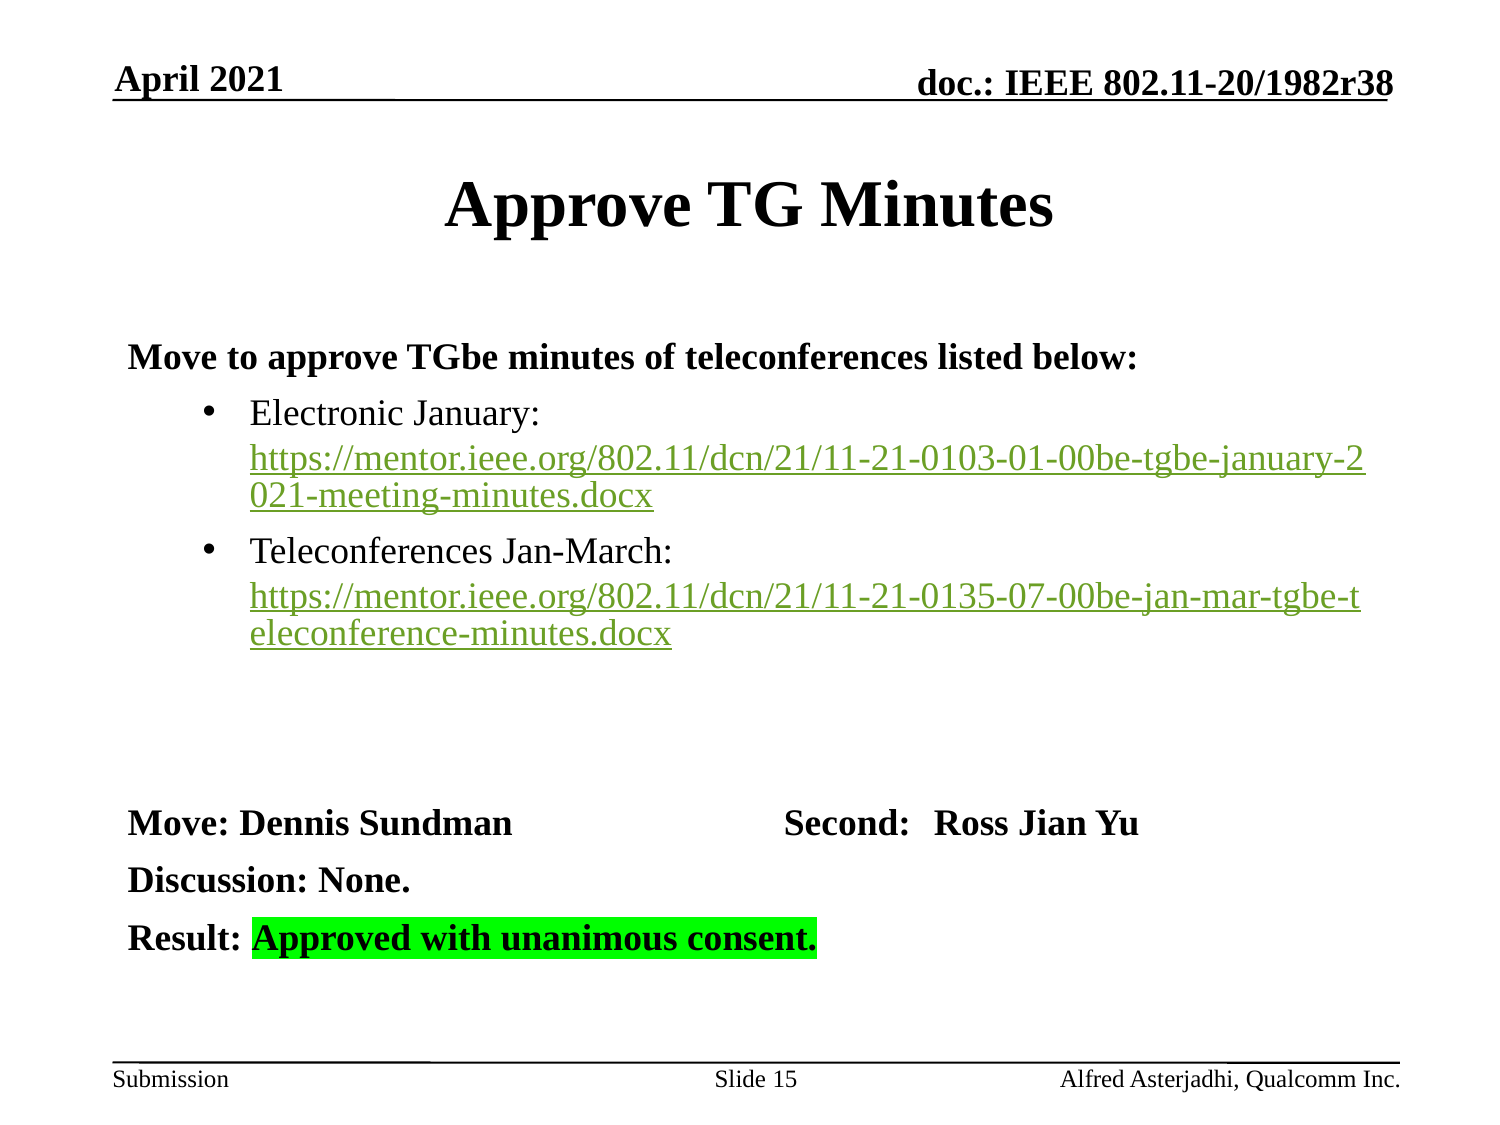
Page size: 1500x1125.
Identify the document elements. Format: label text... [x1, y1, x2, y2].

slide_number Slide 15 [712, 1061, 800, 1123]
title Approve TG Minutes [112, 112, 1388, 288]
footer Alfred Asterjadhi, Qualcomm Inc. [878, 1061, 1402, 1093]
list Move to approve TGbe minutes of teleconferences listed below: Electronic January: https://mentor.ieee.org/802.11/dcn/21/11-21-0103-01-00be-tgbe-january-2021-meeting-minutes.docx Teleconferences Jan-March: https://mentor.ieee.org/802.11/dcn/21/11-21-0135-07-00be-jan-mar-tgbe-teleconference-minutes.docx Move: Dennis Sundman Second: Ross Jian Yu Discussion: None. Result: Approved with unanimous consent. [112, 324, 1388, 1000]
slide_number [114, 54, 423, 100]
